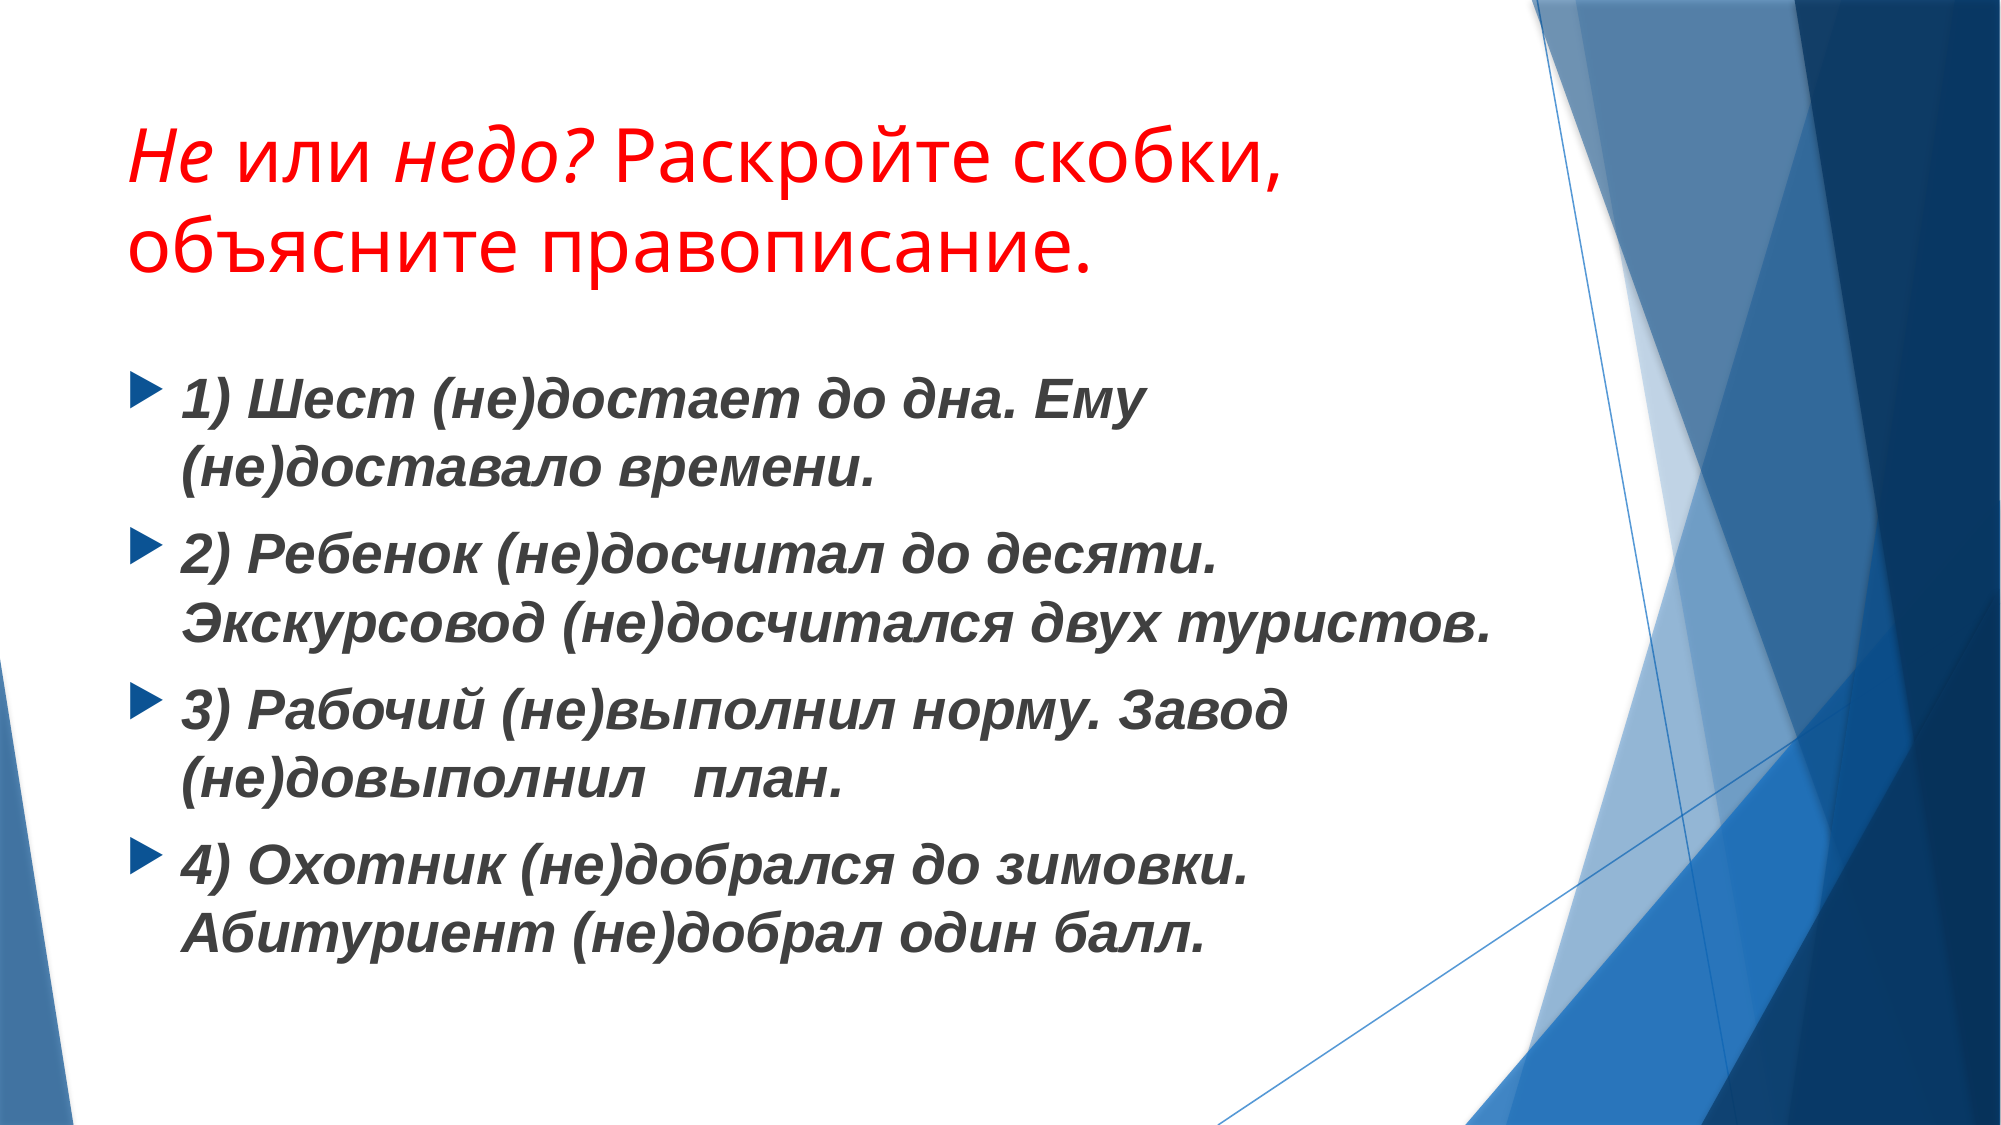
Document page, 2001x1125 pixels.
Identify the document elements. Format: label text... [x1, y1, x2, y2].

list 1) Шест (не)достает до дна. Ему (не)доставало времени. 2) Ребенок (не)досчитал до десяти. Экскурсовод (не)досчитался двух туристов. 3) Рабочий (не)выполнил норму. Завод (не)довыполнил план. 4) Охотник (не)добрался до зимовки. Абитуриент (не)добрал один балл. [111, 354, 1522, 1039]
title Не или недо? Раскройте скобки, объясните правописание. [111, 99, 1522, 317]
